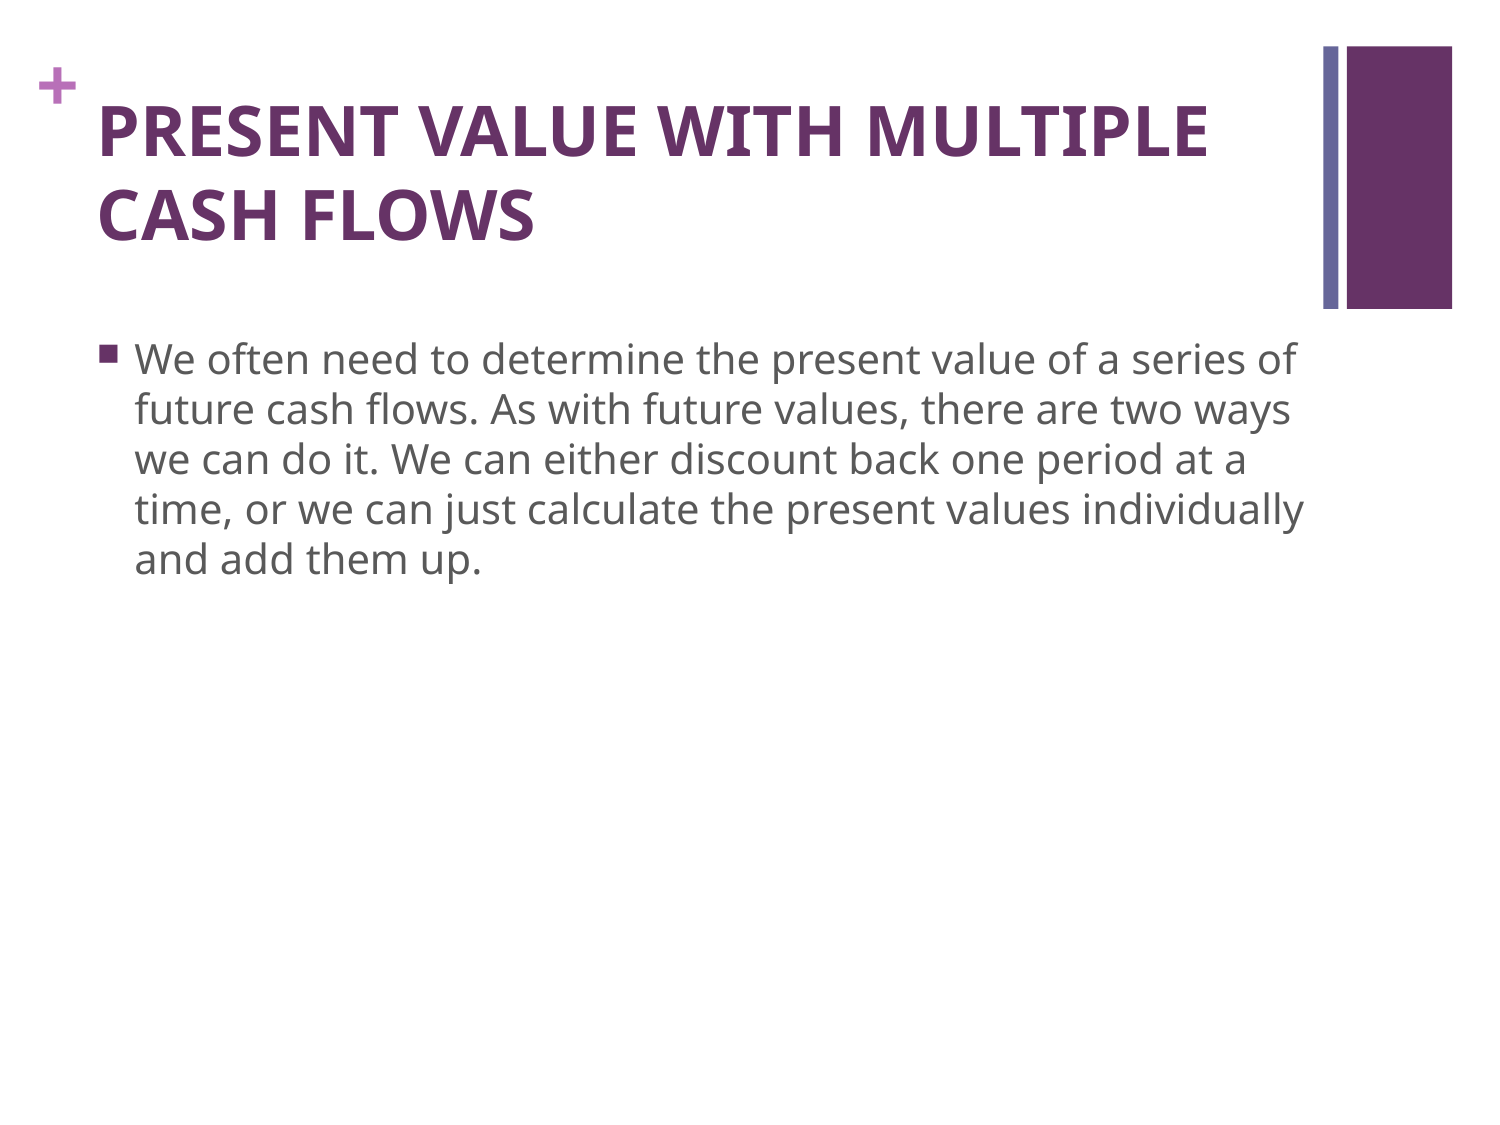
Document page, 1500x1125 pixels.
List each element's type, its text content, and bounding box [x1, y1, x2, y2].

title PRESENT VALUE WITH MULTIPLE CASH FLOWS [81, 79, 1322, 263]
list We often need to determine the present value of a series of future cash flows. As with future values, there are two ways we can do it. We can either discount back one period at a time, or we can just calculate the present values individually and add them up. [81, 324, 1322, 1005]
